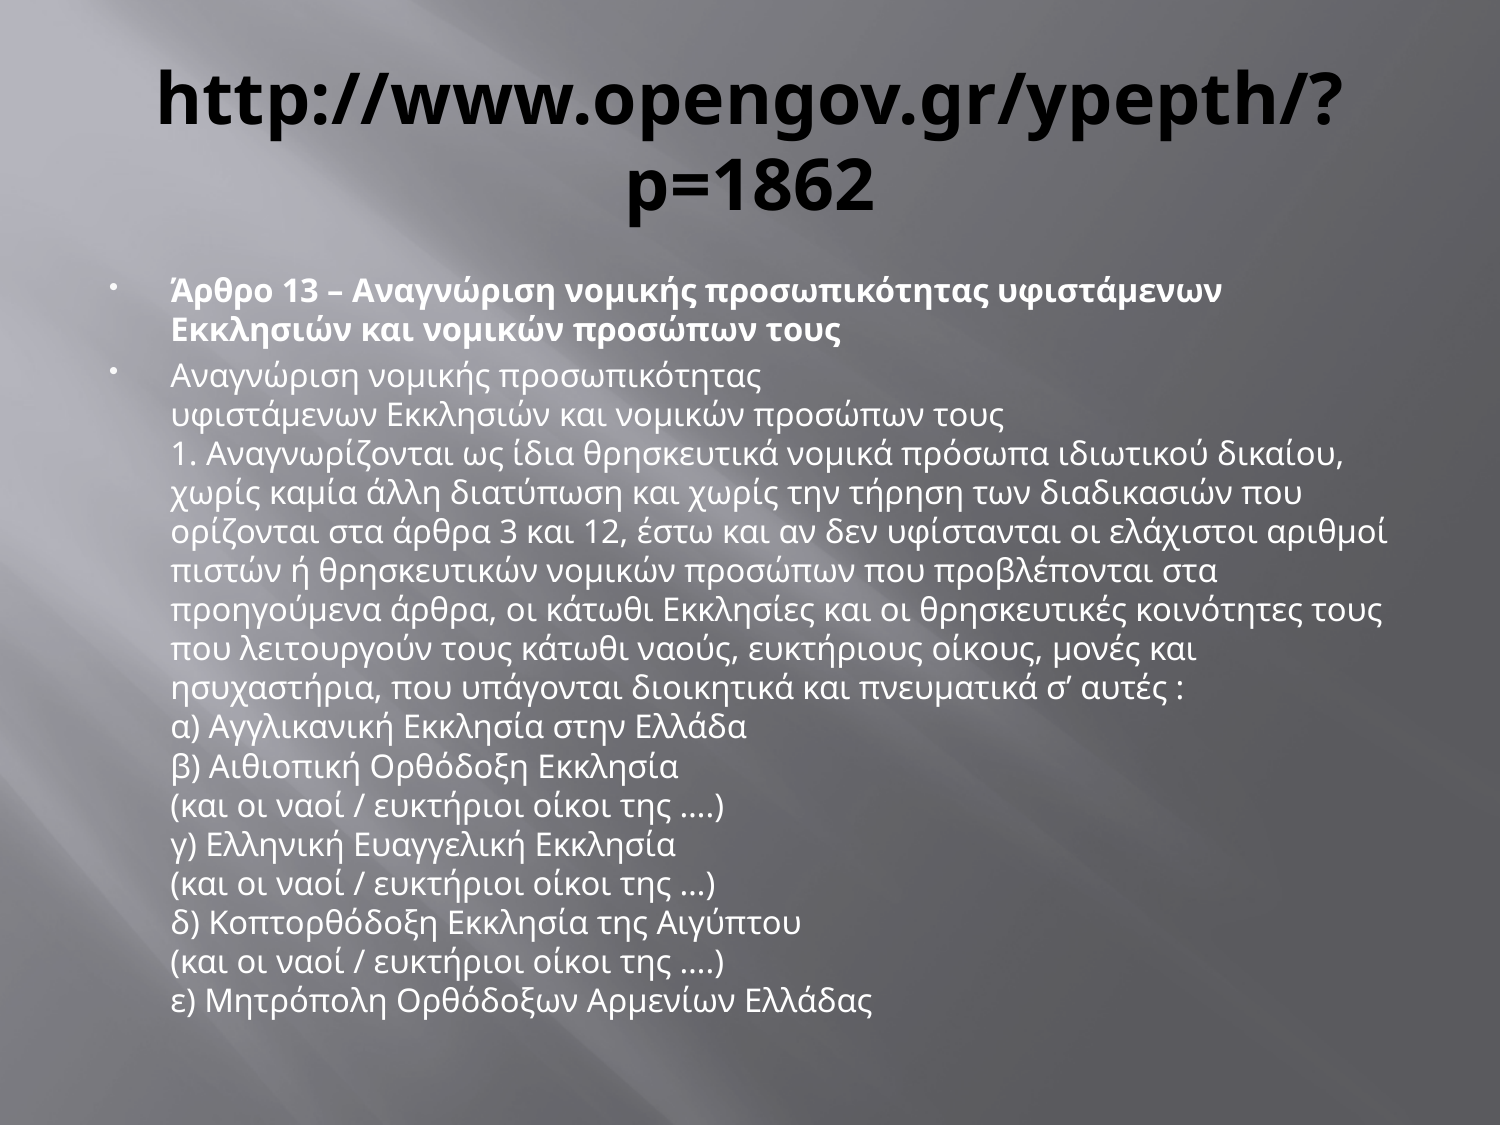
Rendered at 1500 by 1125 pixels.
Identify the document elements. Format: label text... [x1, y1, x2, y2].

list Άρθρο 13 – Αναγνώριση νομικής προσωπικότητας υφιστάμενων Εκκλησιών και νομικών προσώπων τους Αναγνώριση νομικής προσωπικότητας υφιστάμενων Εκκλησιών και νομικών προσώπων τους 1. Αναγνωρίζονται ως ίδια θρησκευτικά νομικά πρόσωπα ιδιωτικού δικαίου, χωρίς καμία άλλη διατύπωση και χωρίς την τήρηση των διαδικασιών που ορίζονται στα άρθρα 3 και 12, έστω και αν δεν υφίστανται οι ελάχιστοι αριθμοί πιστών ή θρησκευτικών νομικών προσώπων που προβλέπονται στα προηγούμενα άρθρα, οι κάτωθι Εκκλησίες και οι θρησκευτικές κοινότητες τους που λειτουργούν τους κάτωθι ναούς, ευκτήριους οίκους, μονές και ησυχαστήρια, που υπάγονται διοικητικά και πνευματικά σ’ αυτές : α) Αγγλικανική Εκκλησία στην Ελλάδα β) Αιθιοπική Ορθόδοξη Εκκλησία (και οι ναοί / ευκτήριοι οίκοι της ….) γ) Ελληνική Ευαγγελική Εκκλησία (και οι ναοί / ευκτήριοι οίκοι της …) δ) Κοπτορθόδοξη Εκκλησία της Αιγύπτου (και οι ναοί / ευκτήριοι οίκοι της ….) ε) Μητρόπολη Ορθόδοξων Αρμενίων Ελλάδας [75, 262, 1425, 1035]
title http://www.opengov.gr/ypepth/?p=1862 [75, 45, 1425, 233]
